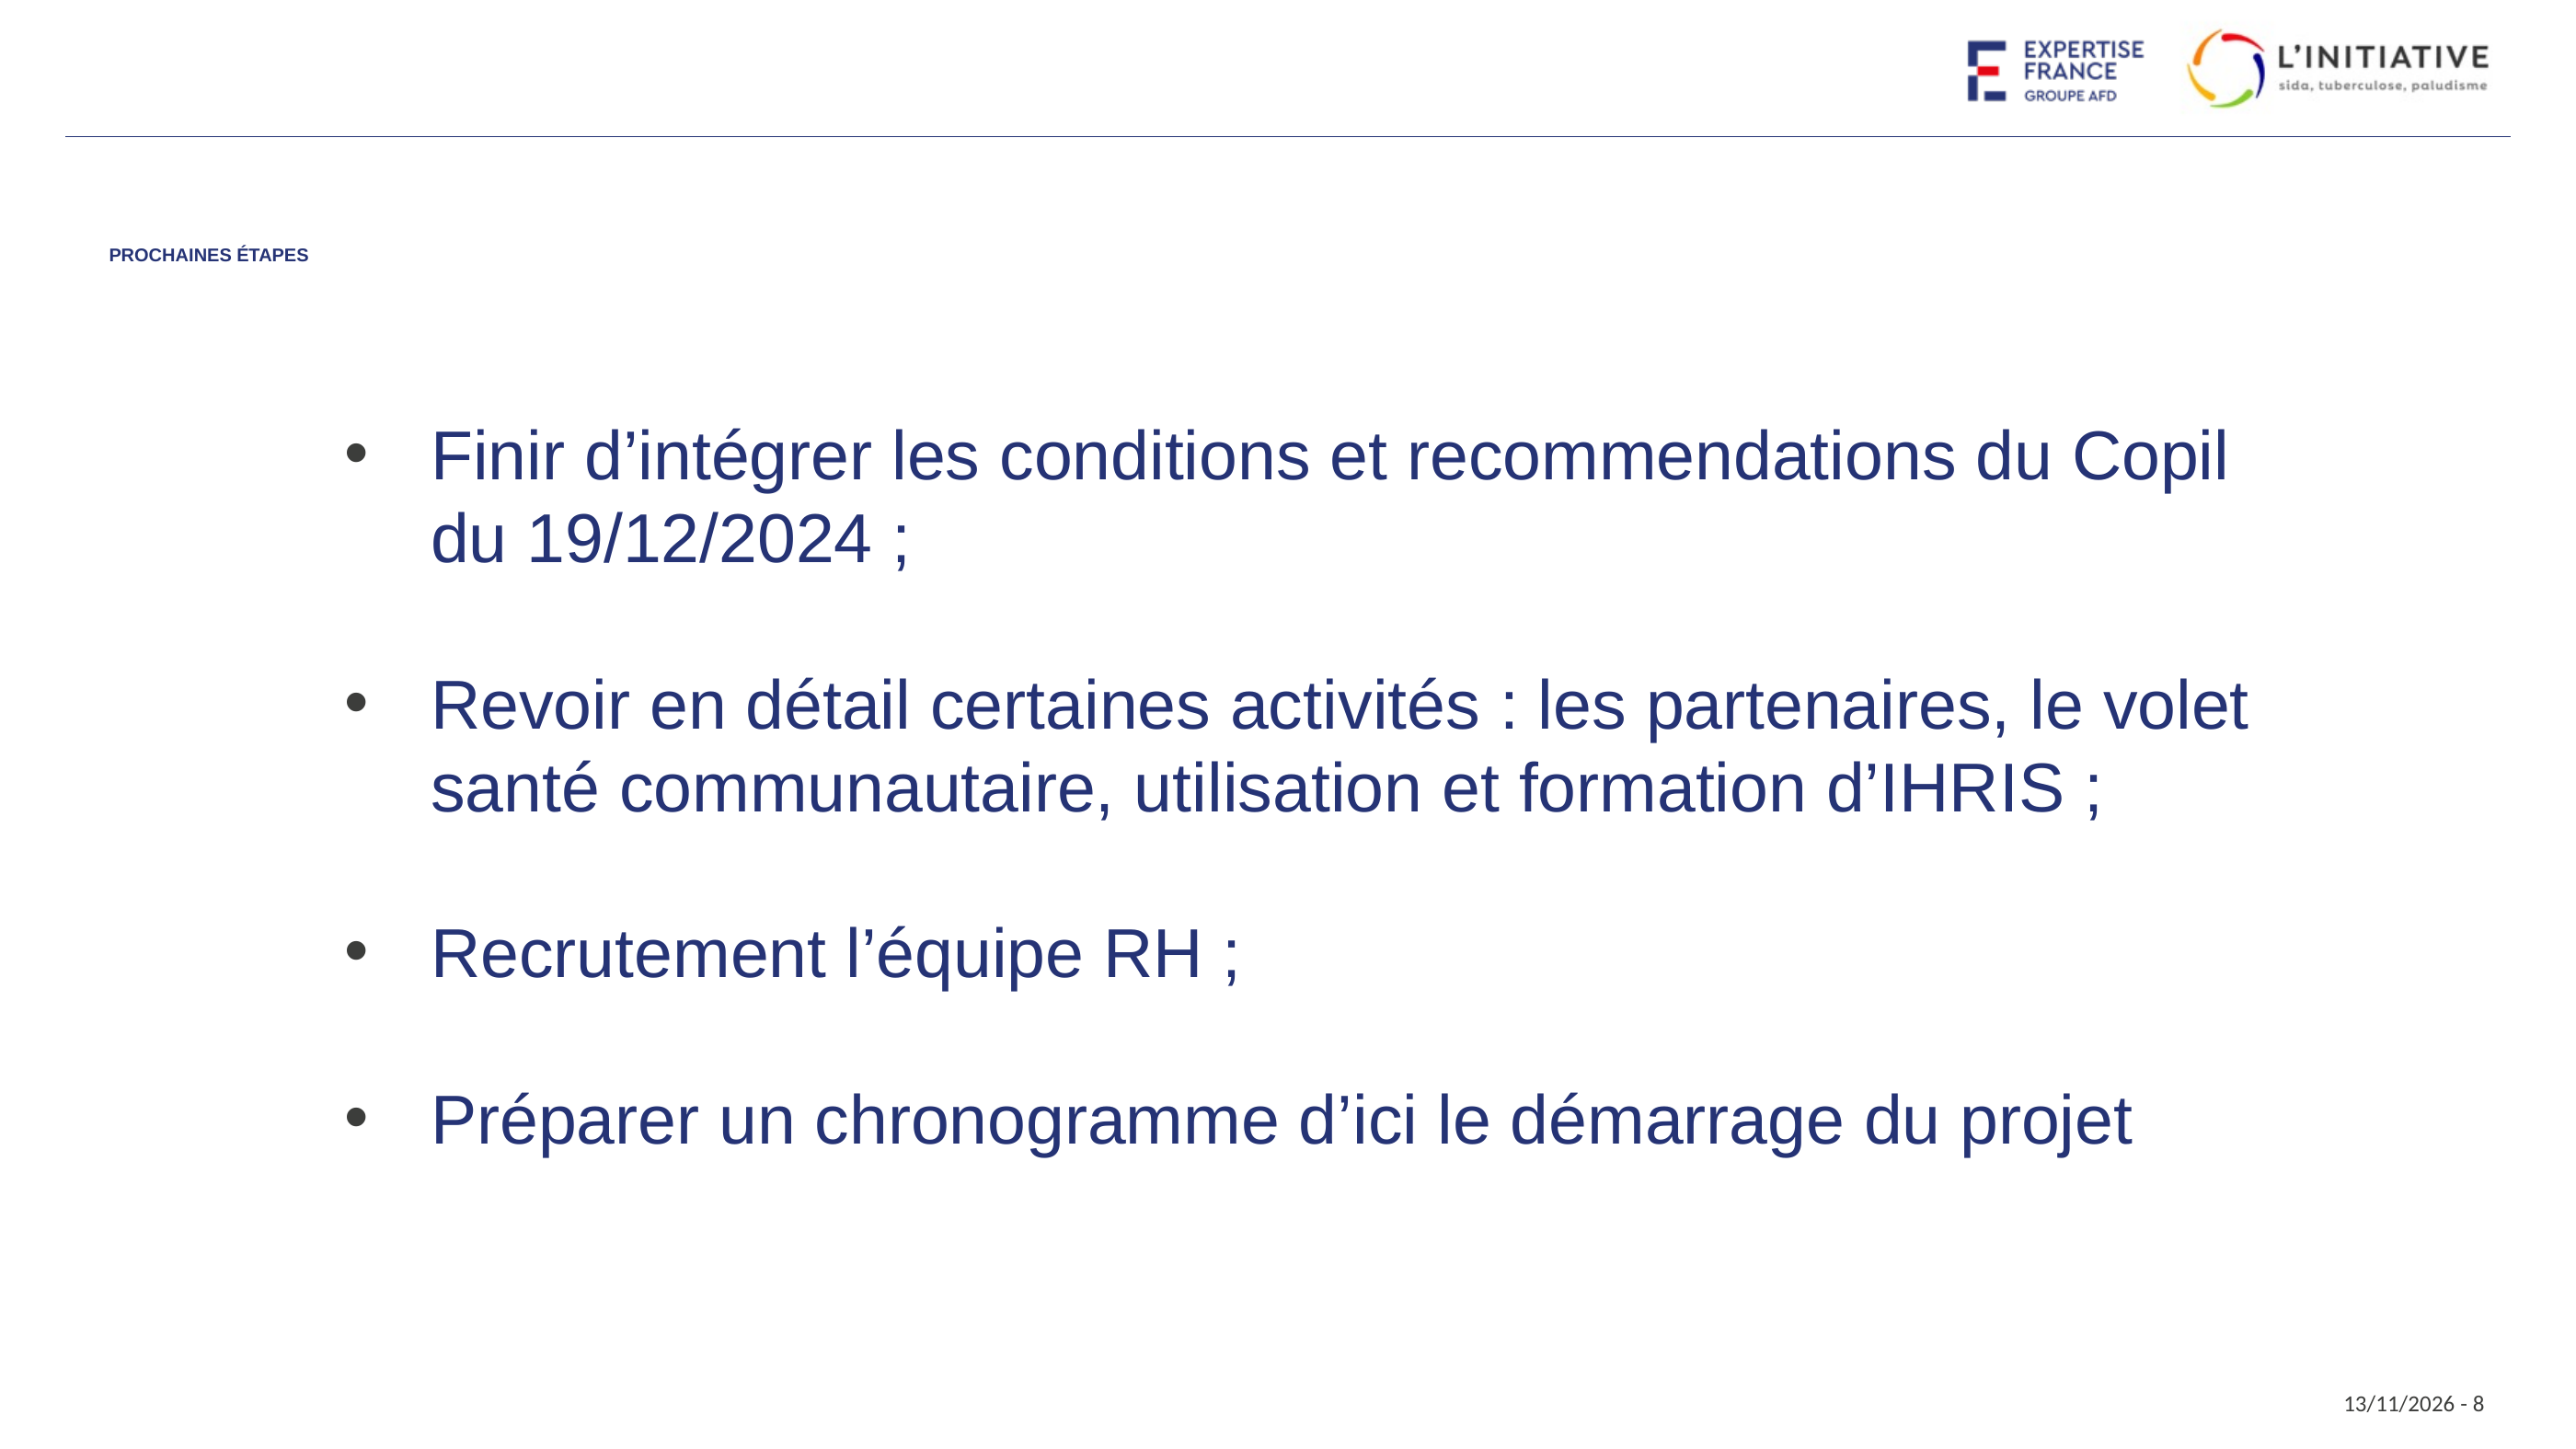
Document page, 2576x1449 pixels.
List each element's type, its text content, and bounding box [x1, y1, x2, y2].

text_box Finir d’intégrer les conditions et recommendations du Copil du 19/12/2024 ; Revoir en détail certaines activités : les partenaires, le volet santé communautaire, utilisation et formation d’IHRIS ; Recrutement l’équipe RH ; Préparer un chronogramme d’ici le démarrage du projet [330, 403, 2270, 1175]
picture [1949, 0, 2519, 137]
text_box PROCHAINES ÉTAPES [95, 239, 2426, 318]
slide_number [956, 1363, 2499, 1442]
